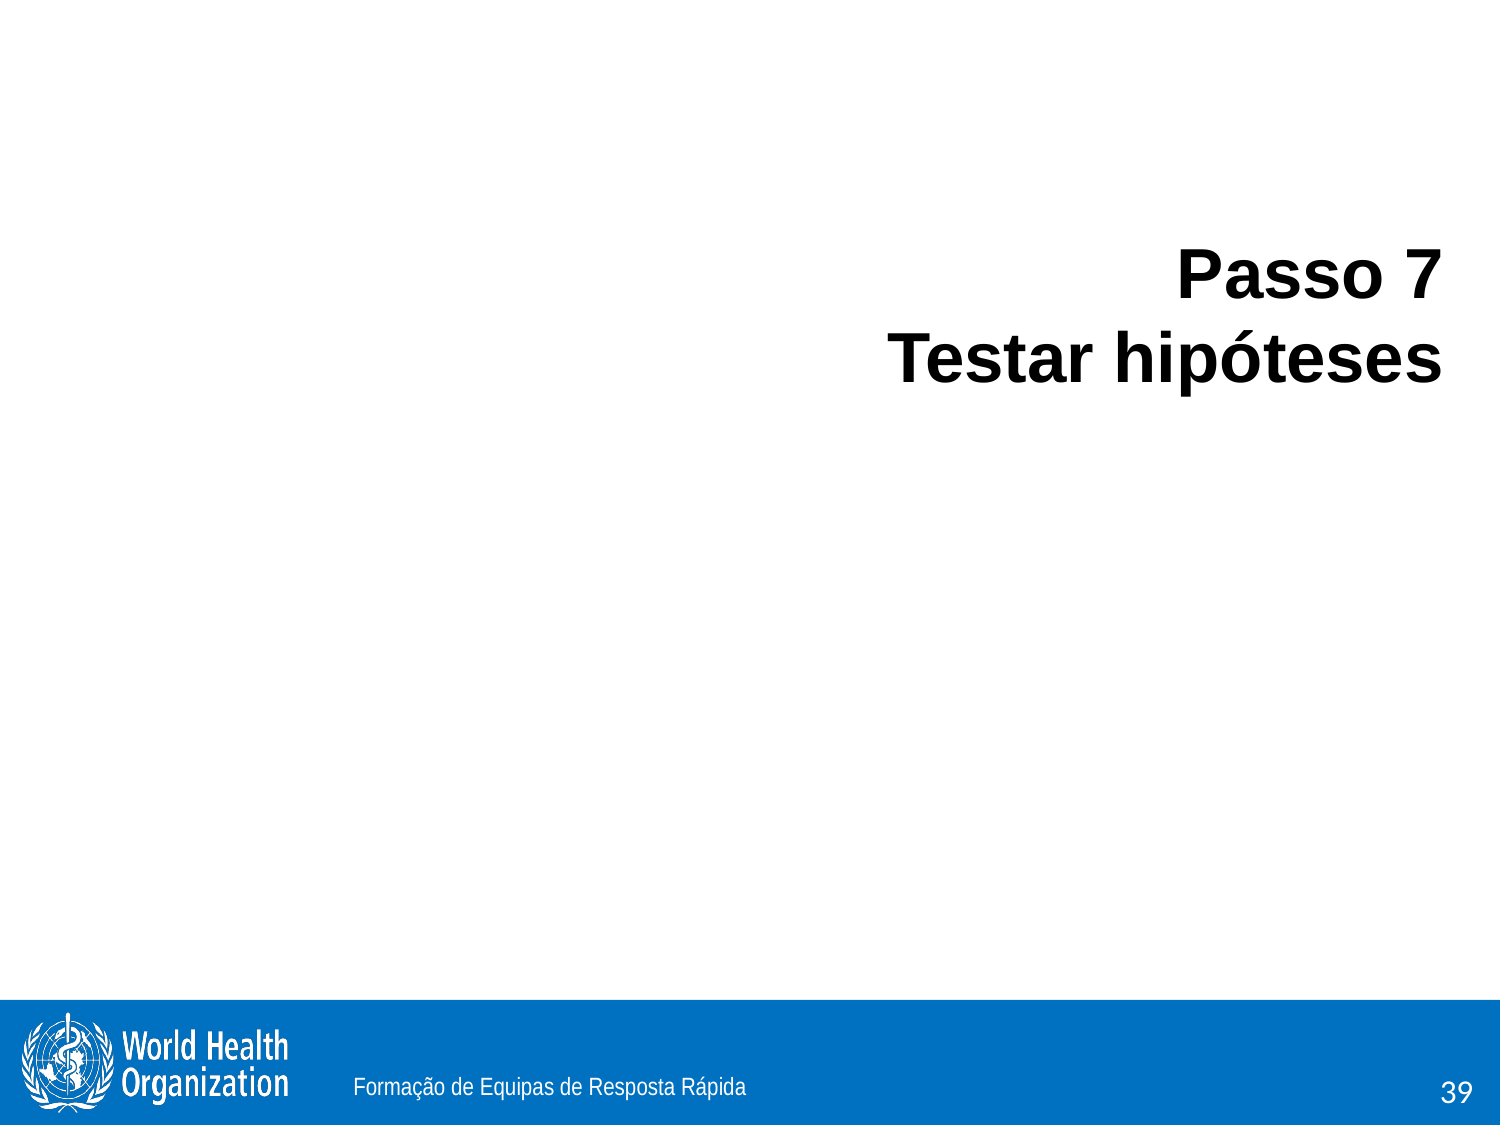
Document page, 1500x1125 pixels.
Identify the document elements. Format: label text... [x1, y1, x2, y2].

text_box Passo 7 Testar hipóteses [602, 219, 1459, 490]
picture [21, 1012, 288, 1113]
